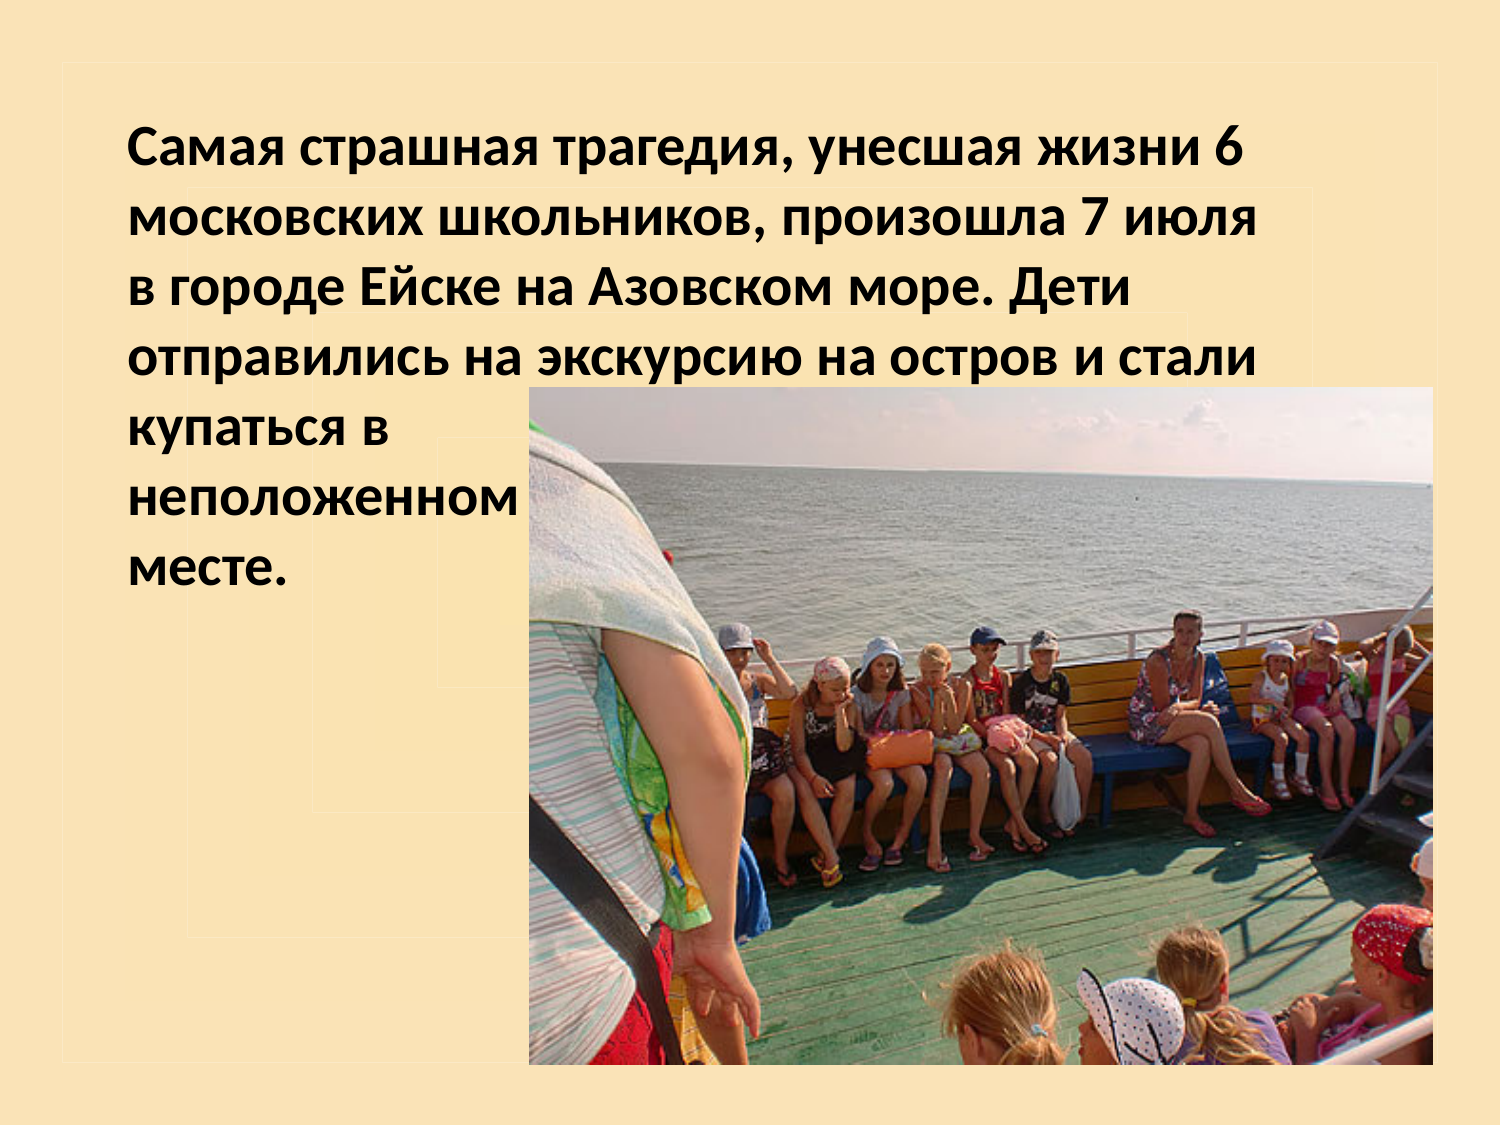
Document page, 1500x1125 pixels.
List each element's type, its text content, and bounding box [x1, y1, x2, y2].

picture [528, 387, 1433, 1065]
text_box Самая страшная трагедия, унесшая жизни 6 московских школьников, произошла 7 июля в городе Ейске на Азовском море. Дети отправились на экскурсию на остров и стали купаться в неположенном месте. [112, 99, 1313, 745]
